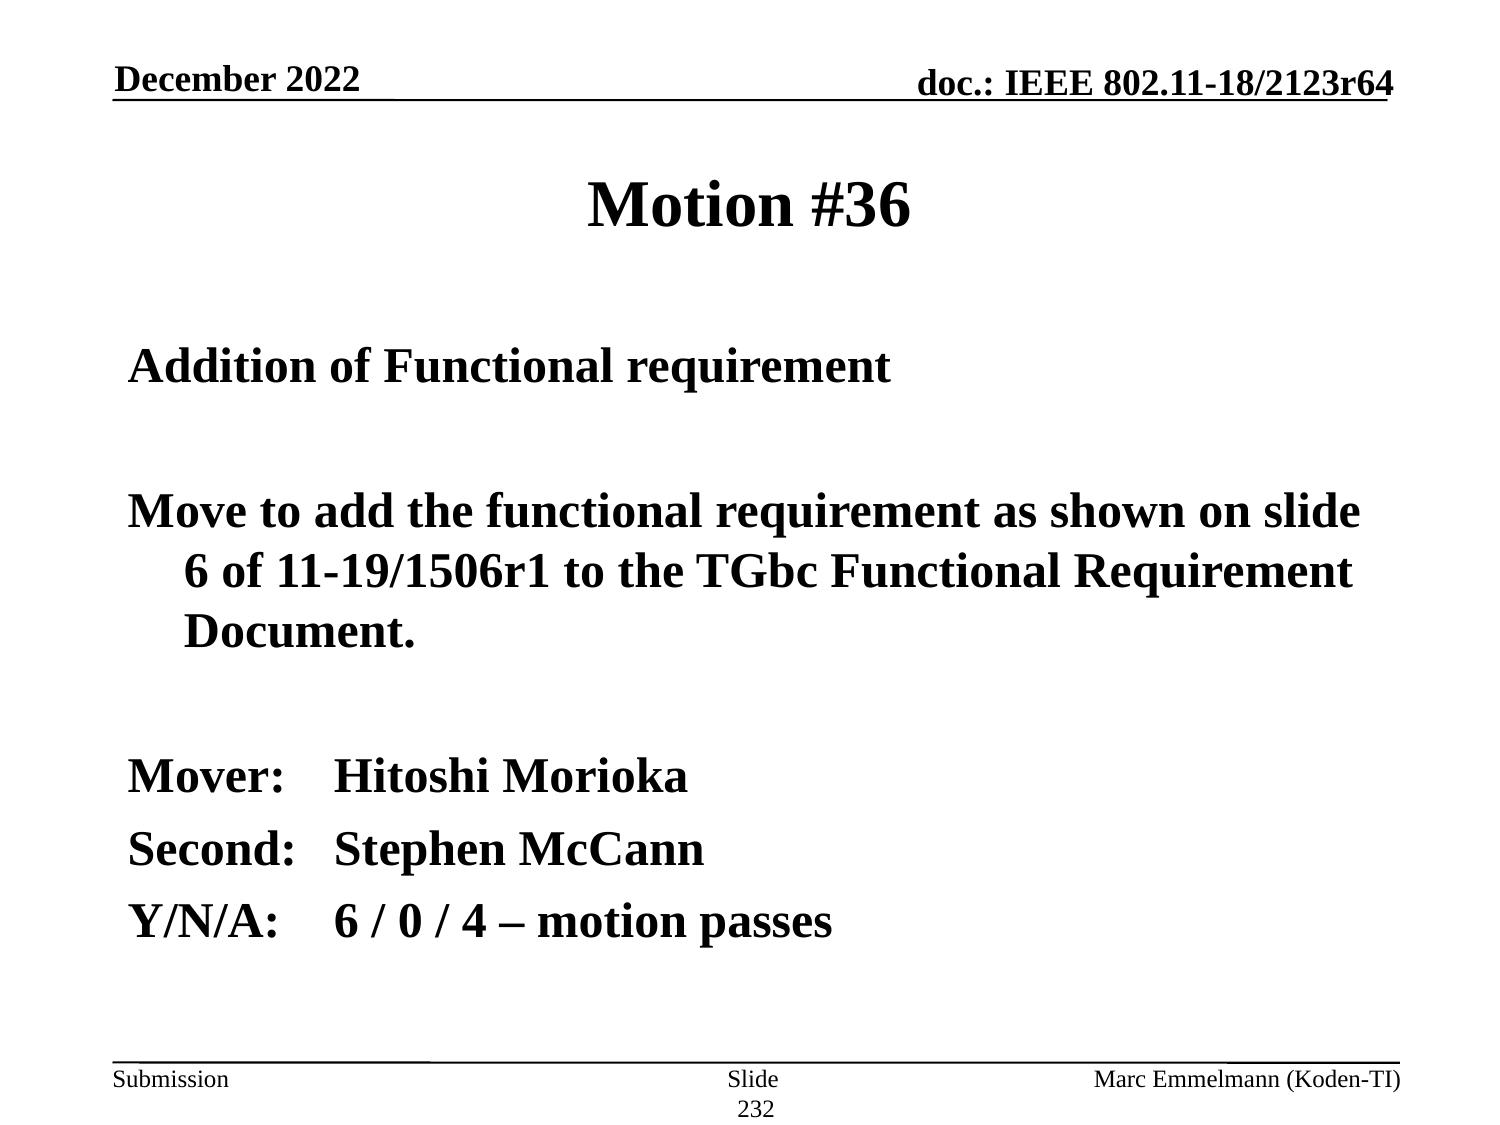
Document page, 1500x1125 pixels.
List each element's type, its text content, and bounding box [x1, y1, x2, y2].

title Motion #36 [112, 112, 1388, 288]
list Addition of Functional requirement Move to add the functional requirement as shown on slide 6 of 11-19/1506r1 to the TGbc Functional Requirement Document. Mover: Hitoshi Morioka Second: Stephen McCann Y/N/A: 6 / 0 / 4 – motion passes [112, 324, 1388, 1000]
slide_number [114, 54, 423, 100]
slide_number Slide 232 [712, 1061, 800, 1123]
footer Marc Emmelmann (Koden-TI) [878, 1061, 1402, 1093]
